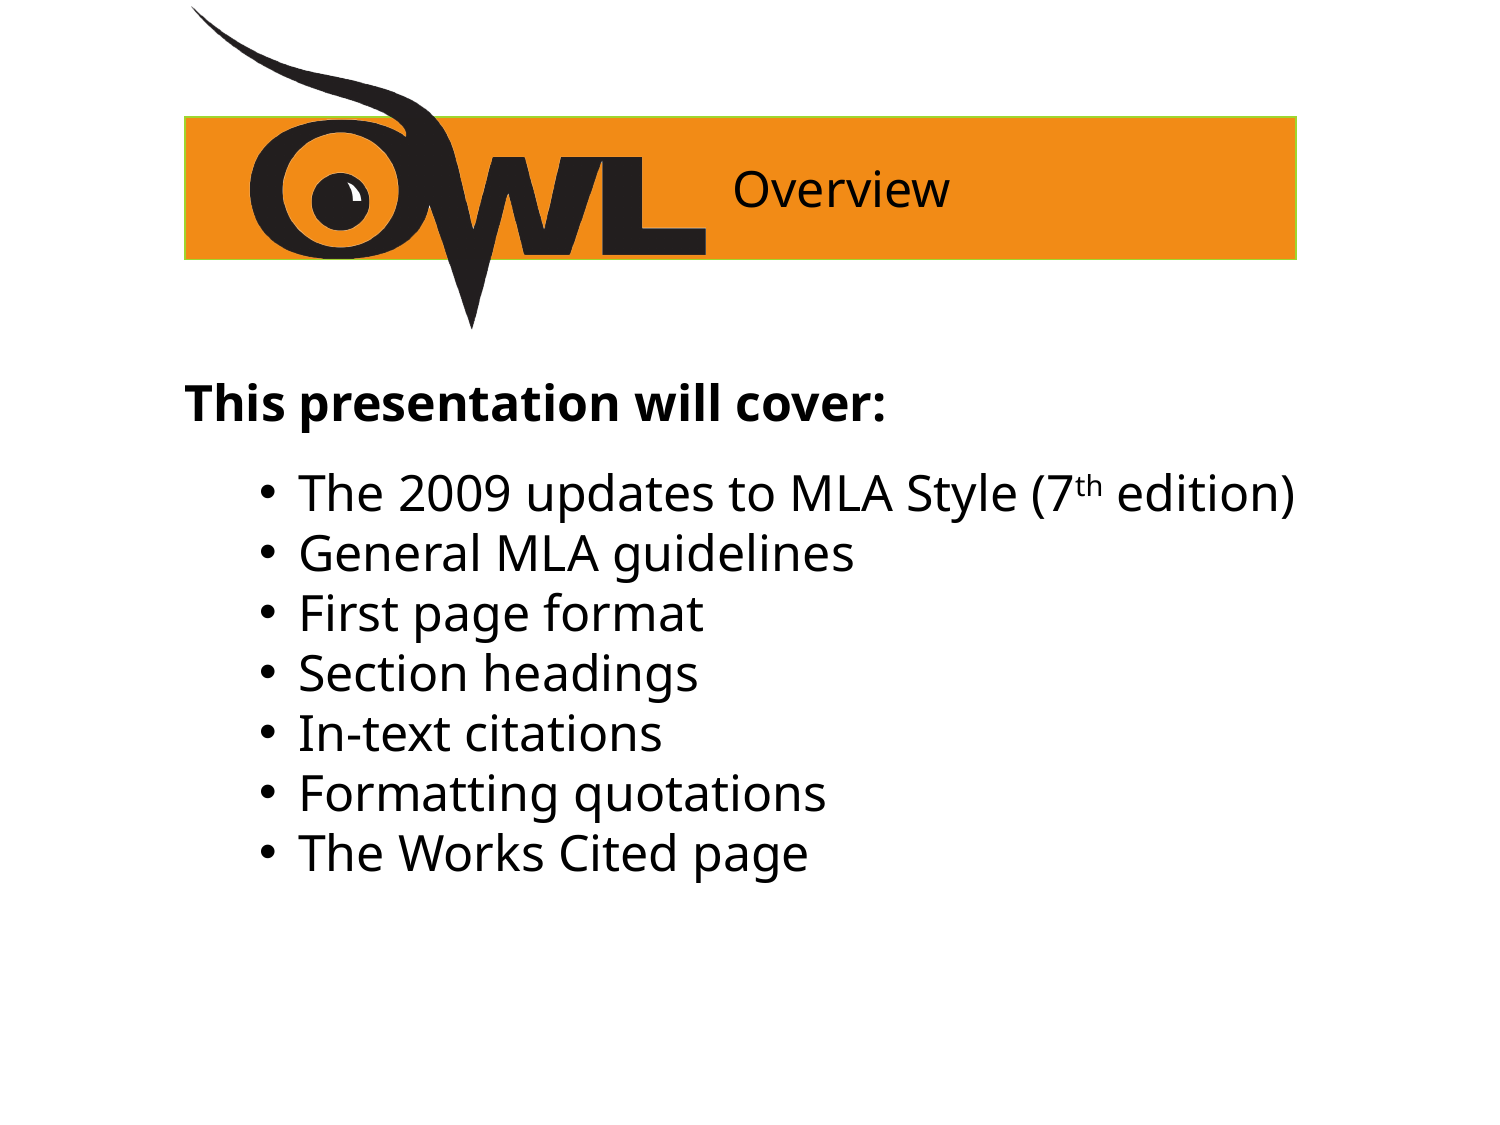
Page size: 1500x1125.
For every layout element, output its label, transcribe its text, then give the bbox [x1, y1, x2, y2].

text_box This presentation will cover: The 2009 updates to MLA Style (7th edition) General MLA guidelines First page format Section headings In-text citations Formatting quotations The Works Cited page [169, 363, 1331, 894]
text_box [184, 0, 1297, 332]
